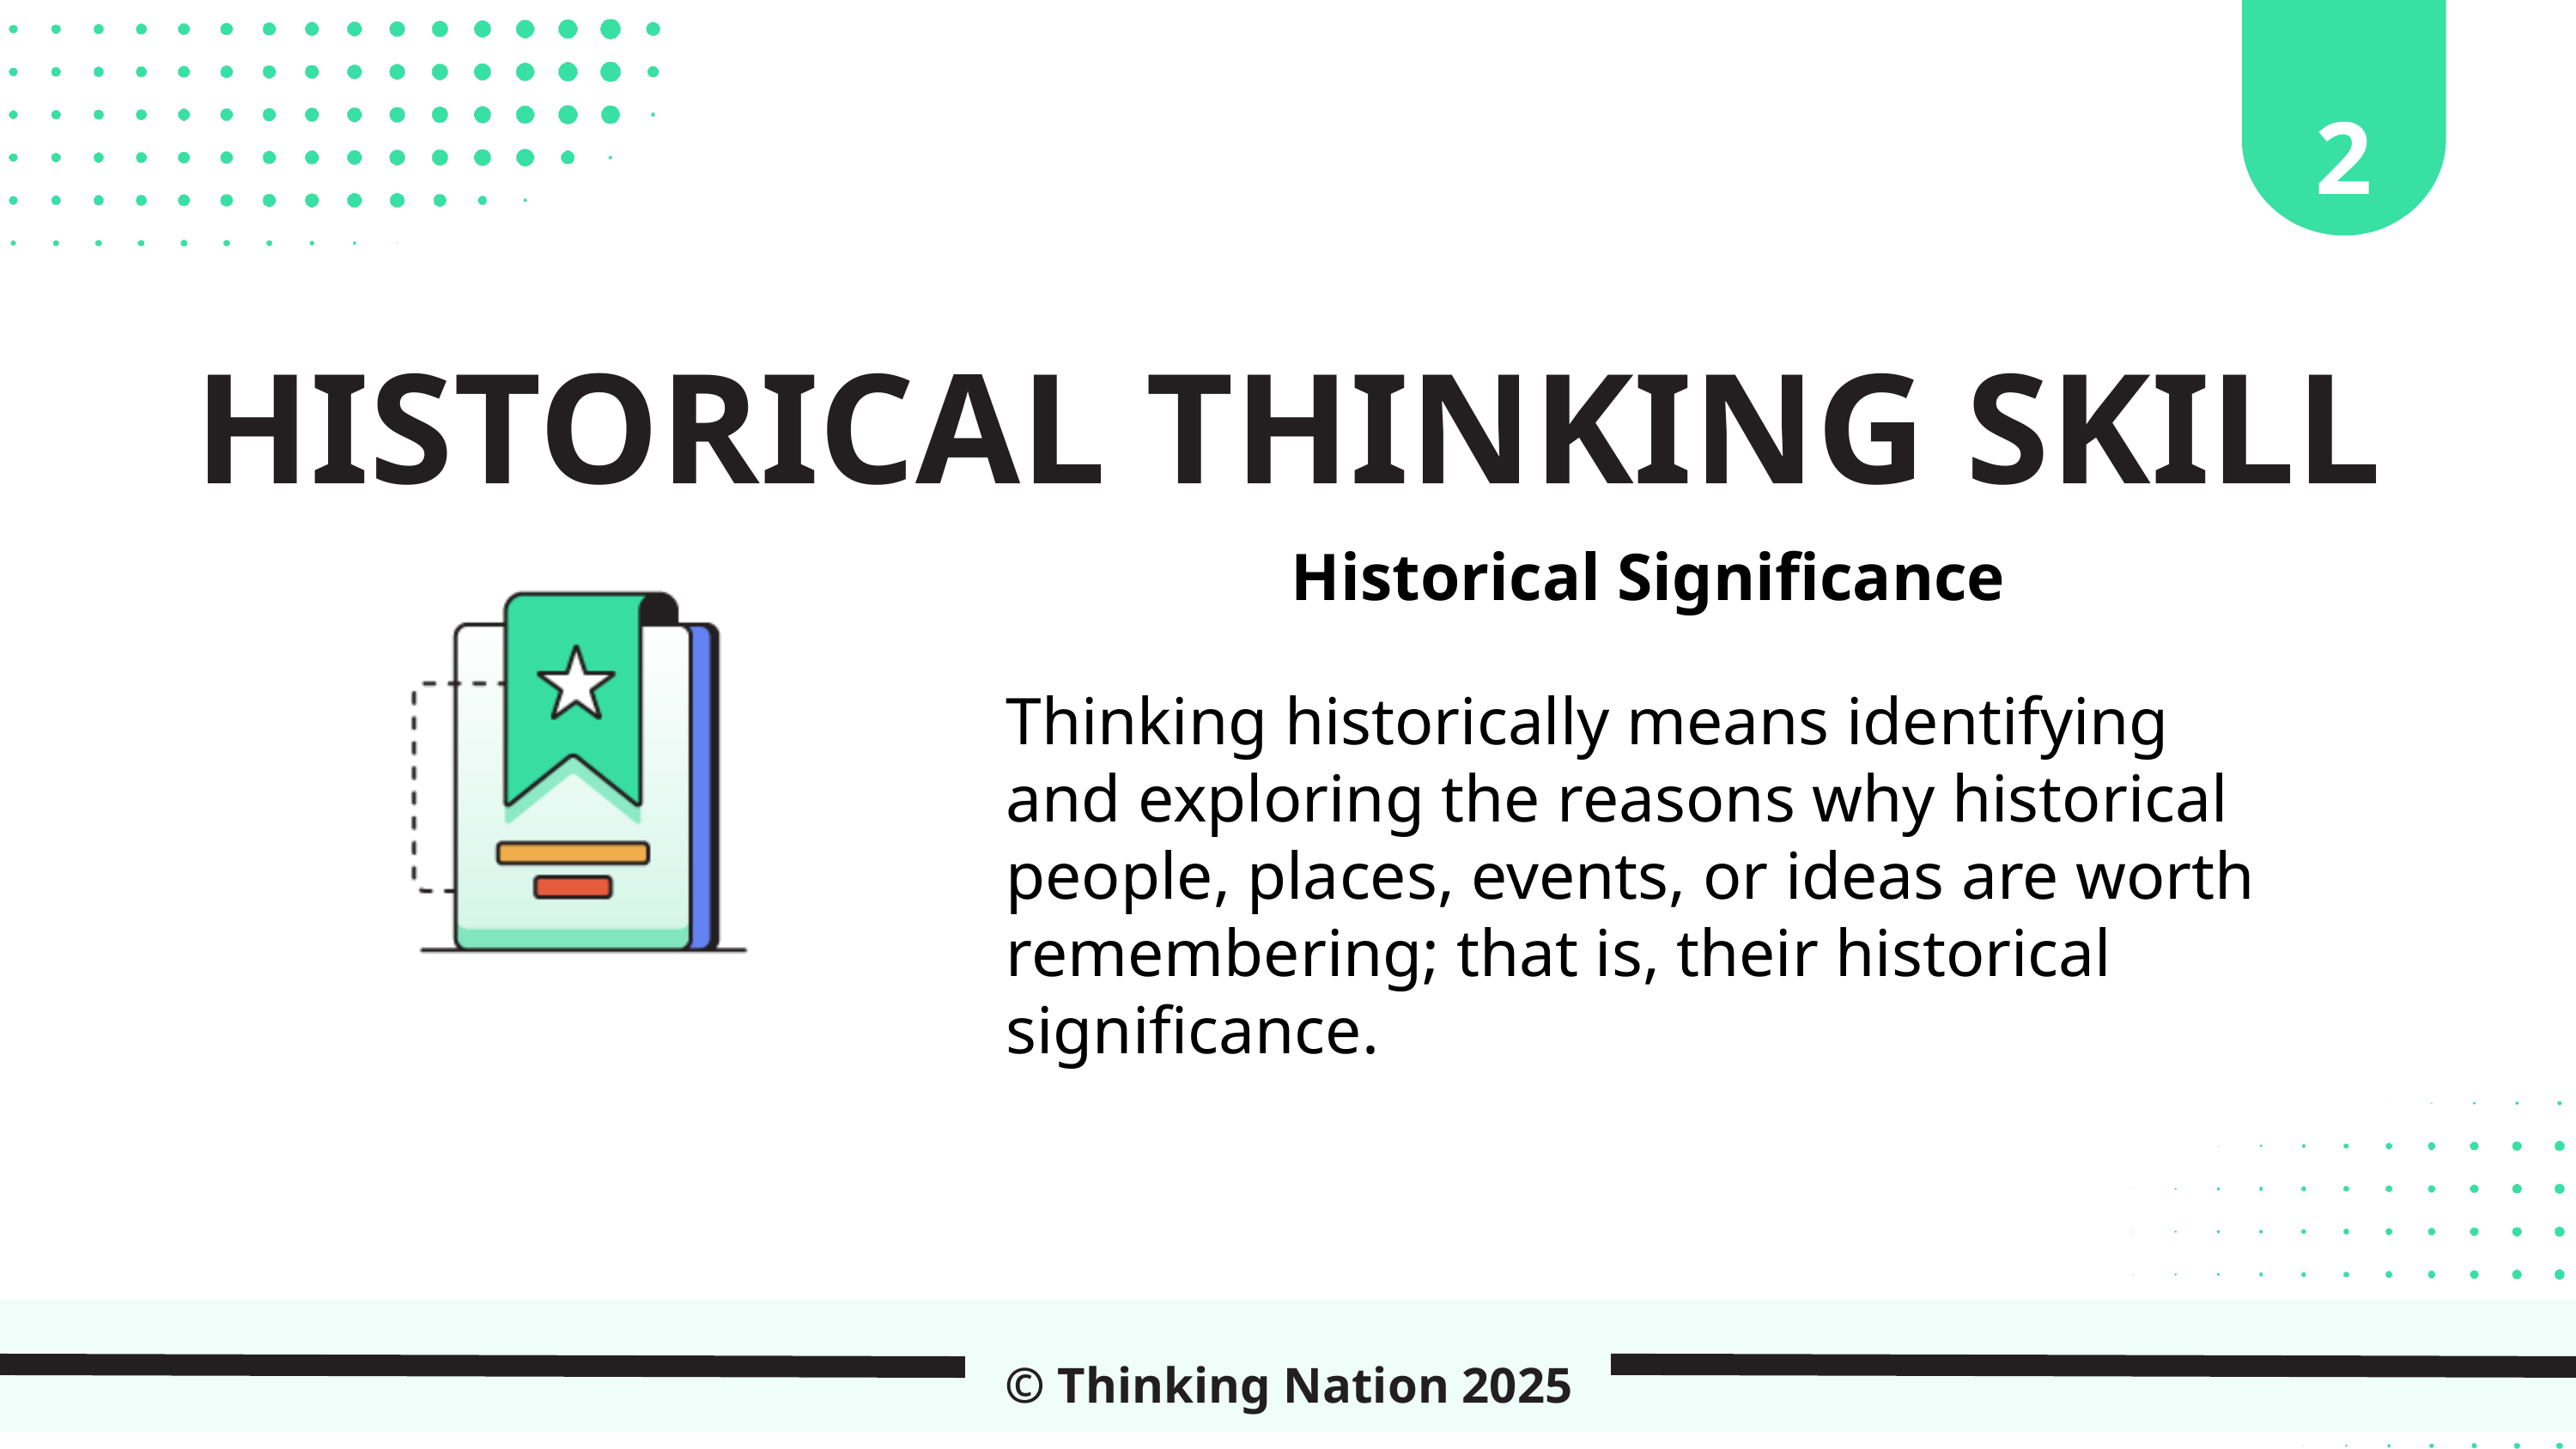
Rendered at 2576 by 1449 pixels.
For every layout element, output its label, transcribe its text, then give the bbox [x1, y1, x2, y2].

text_box [0, 0, 660, 246]
text_box [2090, 1100, 2576, 1299]
text_box [2090, 1441, 2576, 1449]
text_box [0, 1299, 2576, 1433]
text_box HISTORICAL THINKING SKILL [101, 258, 2475, 514]
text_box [2233, 0, 2455, 236]
text_box Historical Significance Thinking historically means identifying and exploring the reasons why historical people, places, events, or ideas are worth remembering; that is, their historical significance. [993, 523, 2305, 1080]
picture [327, 520, 833, 1026]
